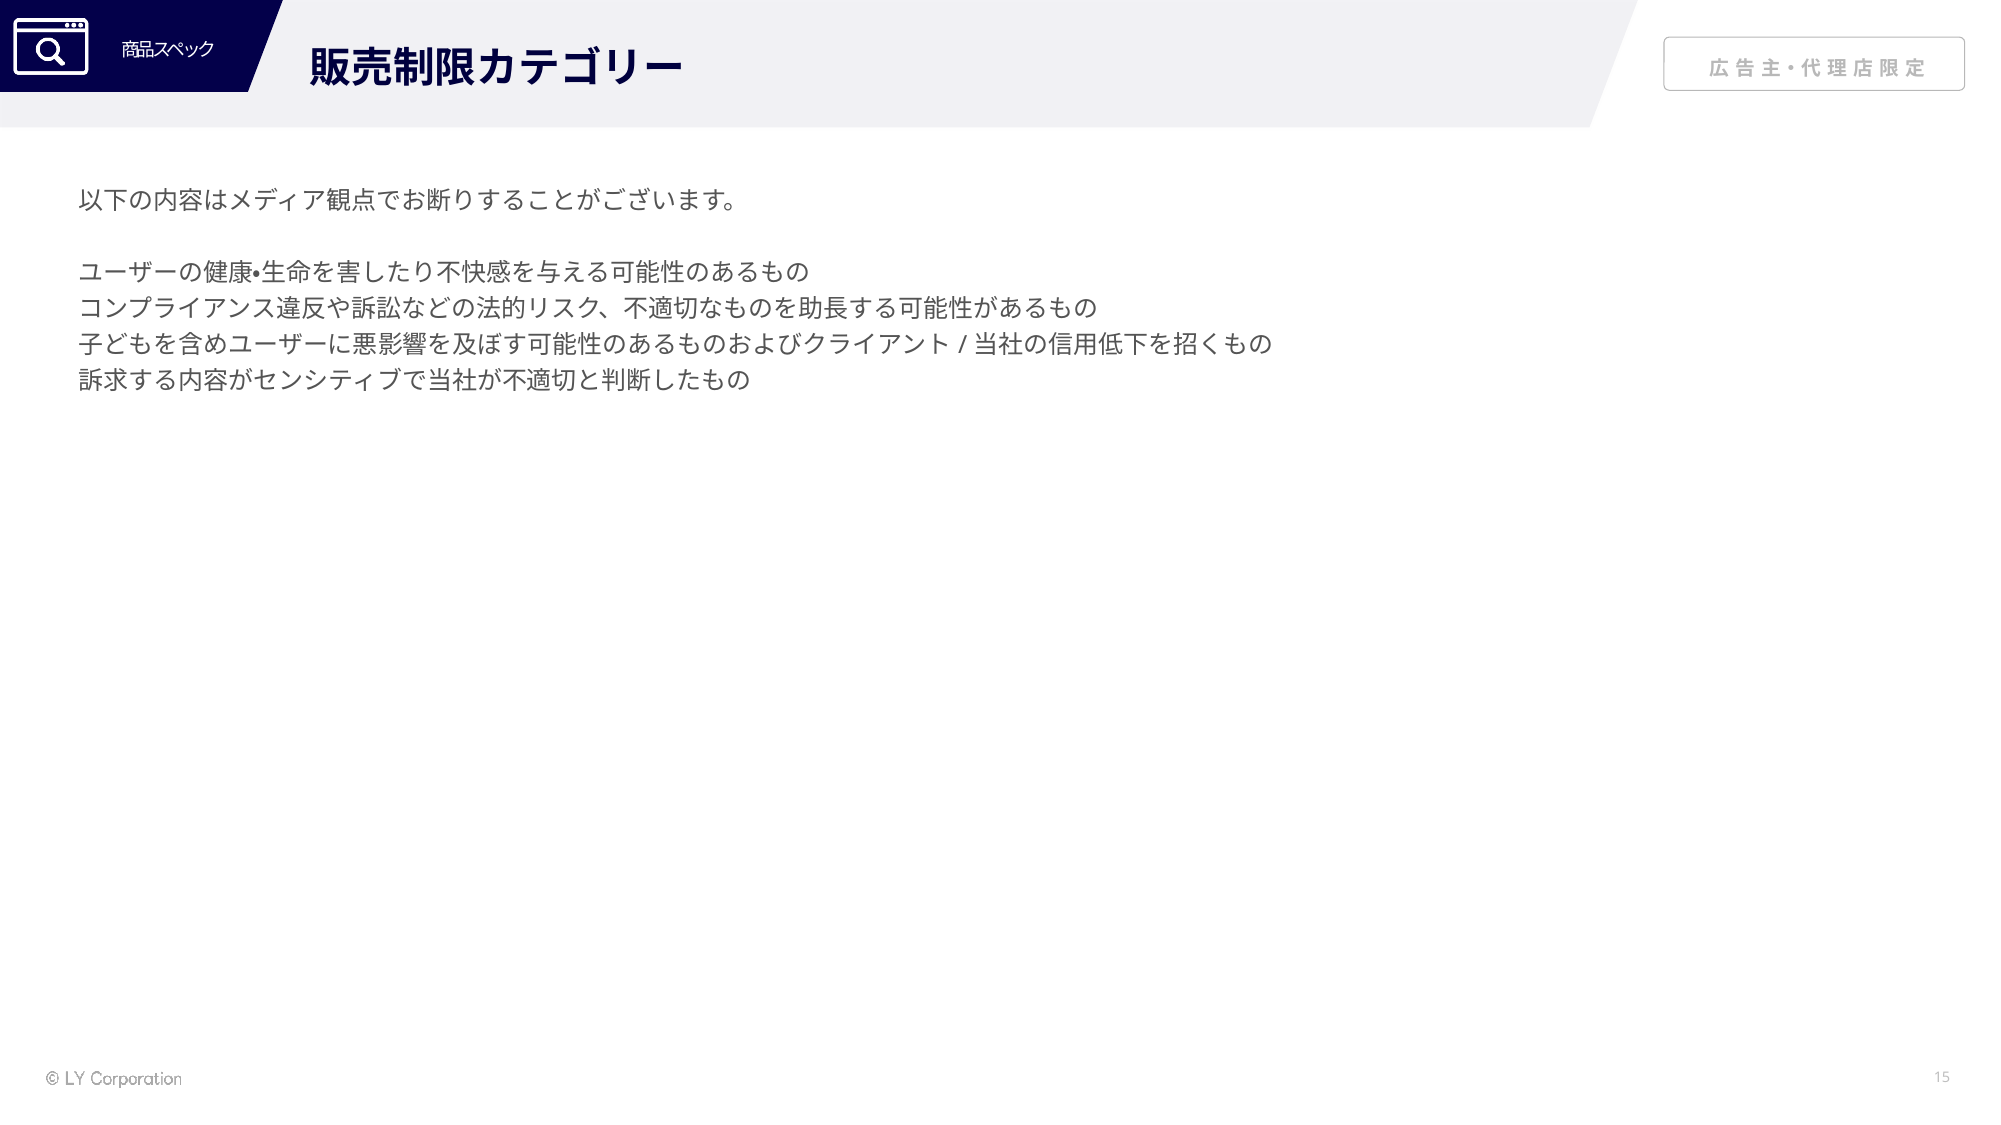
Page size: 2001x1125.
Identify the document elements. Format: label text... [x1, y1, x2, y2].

list 販売制限カテゴリー [309, 41, 1645, 97]
picture [46, 1071, 181, 1088]
list 商品スペック [97, 13, 240, 81]
picture [9, 5, 92, 87]
text_box 以下の内容はメディア観点でお断りすることがございます。 ユーザーの健康・生命を害したり不快感を与える可能性のあるもの コンプライアンス違反や訴訟などの法的リスク、不適切なものを助長する可能性があるもの 子どもを含めユーザーに悪影響を及ぼす可能性のあるものおよびクライアント/当社の信用低下を招くもの 訴求する内容がセンシティブで当社が不適切と判断したもの [78, 178, 1922, 395]
